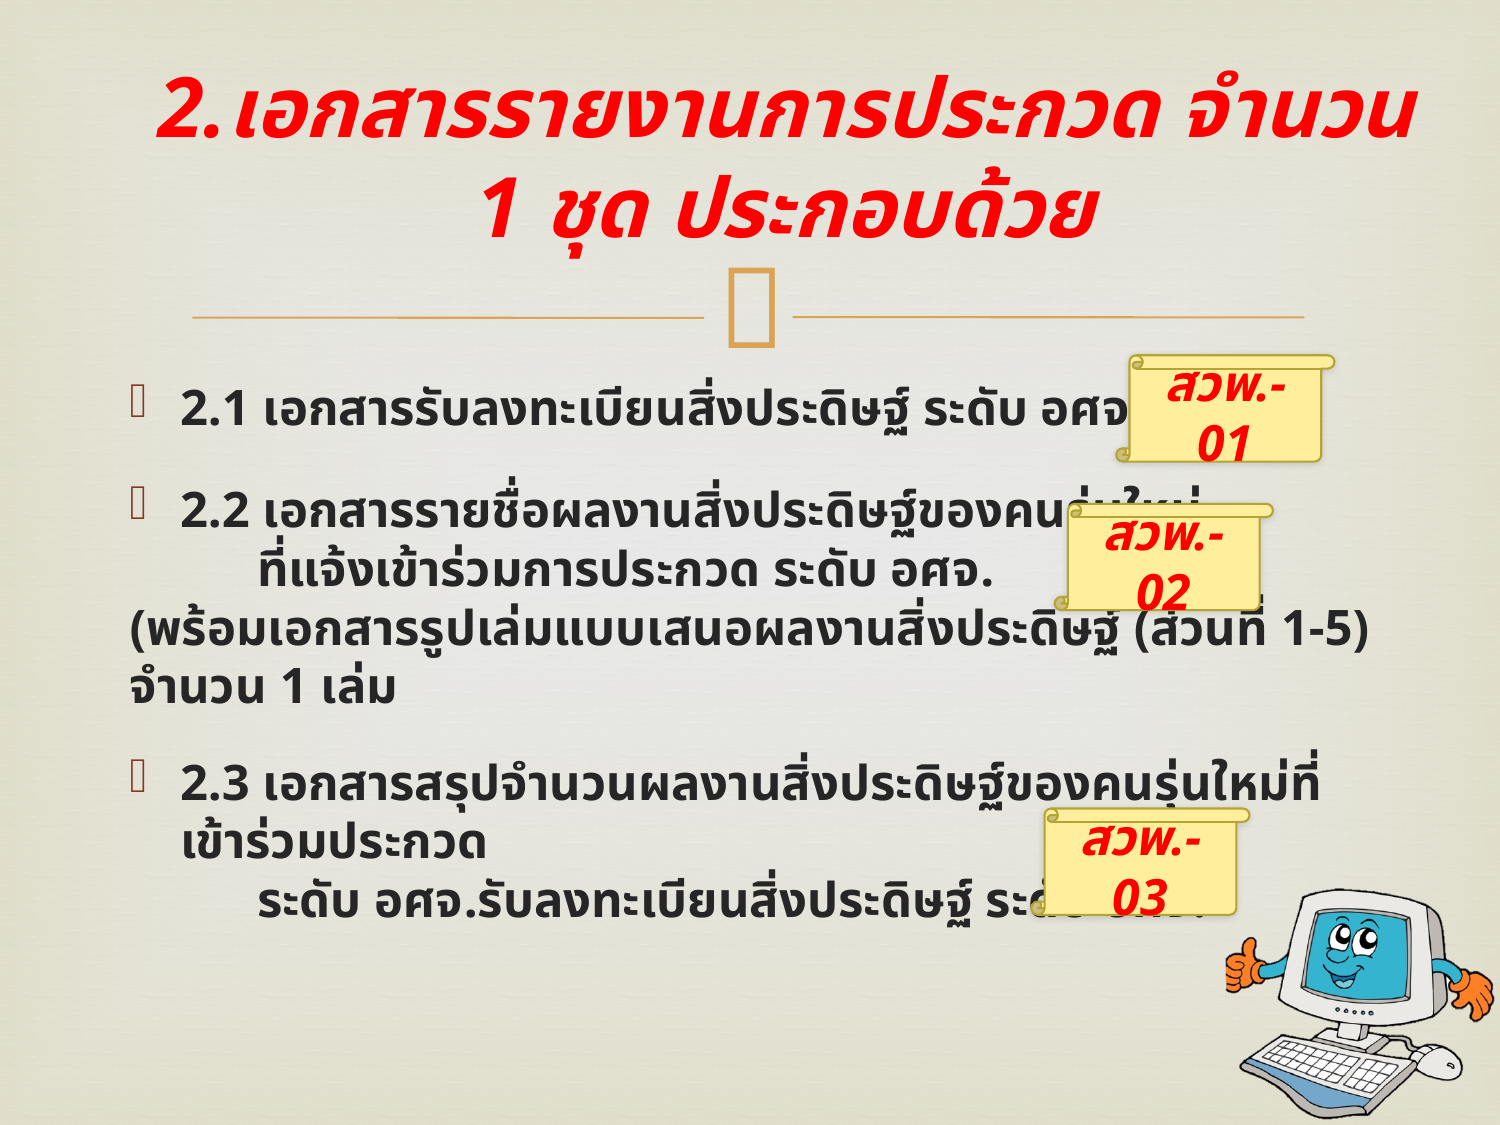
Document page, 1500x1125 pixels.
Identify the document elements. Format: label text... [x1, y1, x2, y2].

text_box สวพ.-03 [1030, 807, 1251, 916]
text_box สวพ.-02 [1053, 502, 1274, 612]
text_box สวพ.-01 [1115, 354, 1336, 463]
title 2.เอกสารรายงานการประกวด จำนวน 1 ชุด ประกอบด้วย [112, 42, 1459, 267]
list 2.1 เอกสารรับลงทะเบียนสิ่งประดิษฐ์ ระดับ อศจ. 2.2 เอกสารรายชื่อผลงานสิ่งประดิษฐ์ของคนรุ่นใหม่ ที่แจ้งเข้าร่วมการประกวด ระดับ อศจ. (พร้อมเอกสารรูปเล่มแบบเสนอผลงานสิ่งประดิษฐ์ (ส่วนที่ 1-5) จำนวน 1 เล่ม 2.3 เอกสารสรุปจำนวนผลงานสิ่งประดิษฐ์ของคนรุ่นใหม่ที่เข้าร่วมประกวด ระดับ อศจ.รับลงทะเบียนสิ่งประดิษฐ์ ระดับ อศจ. [114, 368, 1386, 1005]
picture [1215, 881, 1500, 1125]
